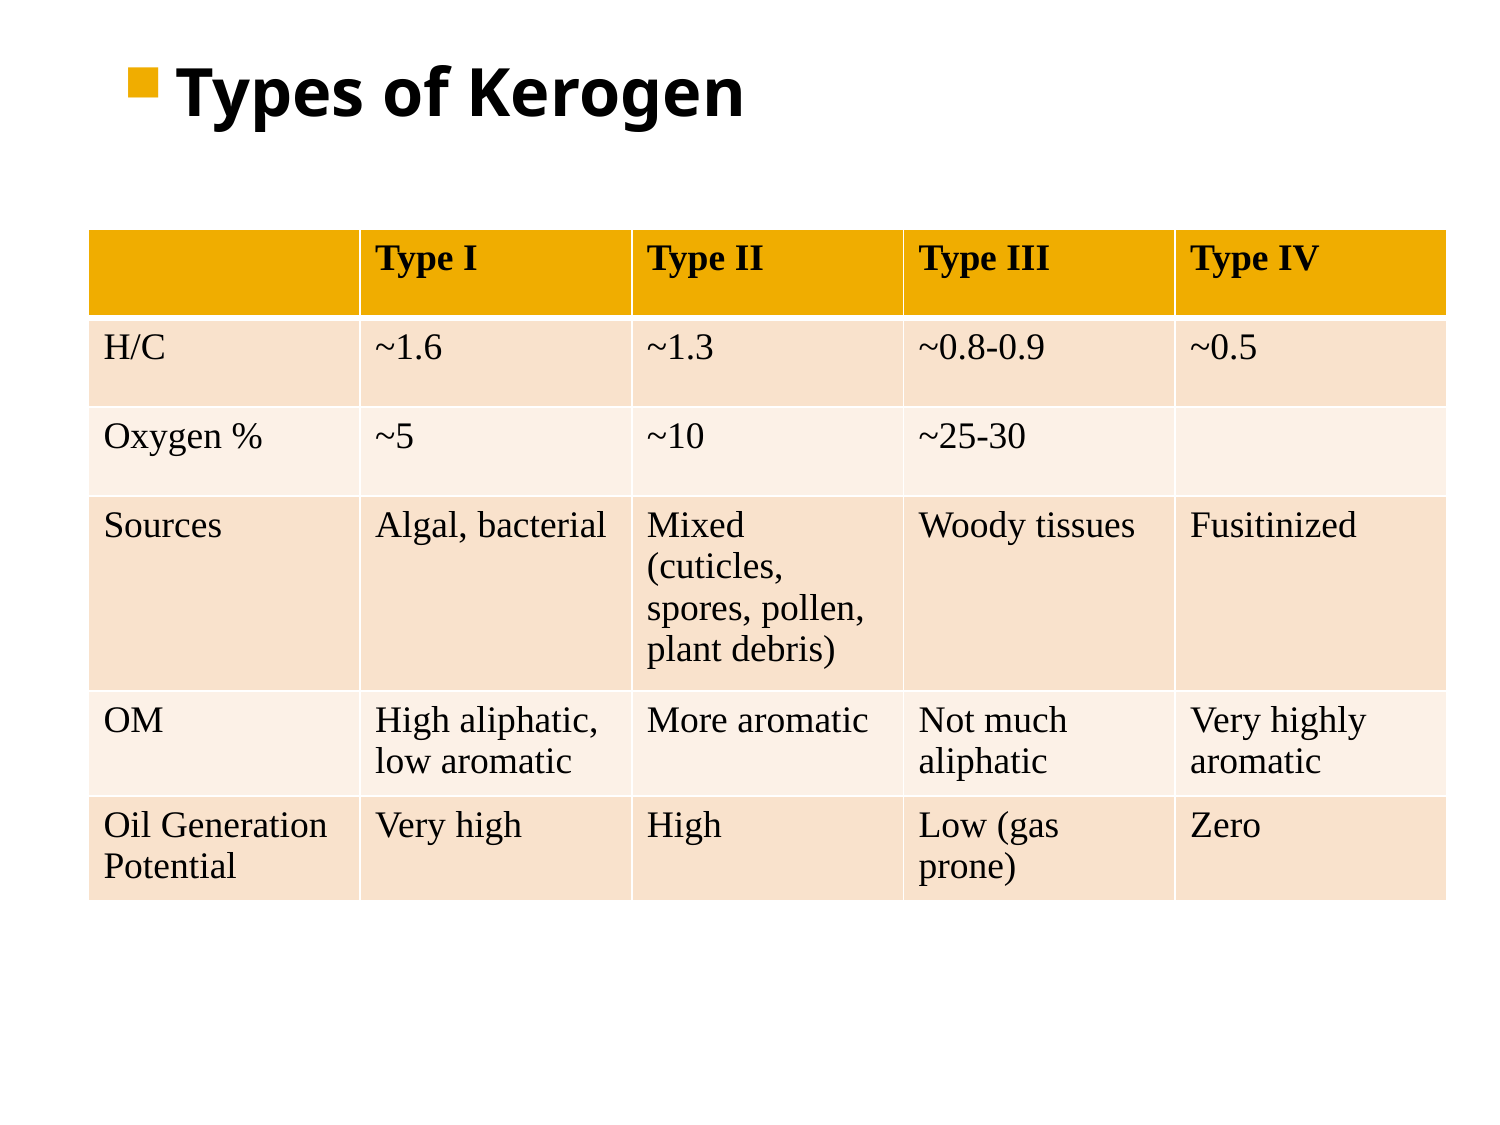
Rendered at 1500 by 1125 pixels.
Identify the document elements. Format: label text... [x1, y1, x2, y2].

table_cell ~0.8-0.9 [904, 321, 1174, 406]
table_cell ~10 [633, 408, 903, 495]
table_cell Very highly aromatic [1176, 692, 1446, 795]
table_cell [1176, 408, 1446, 495]
table_cell Sources [89, 497, 359, 690]
table_cell High [633, 797, 903, 900]
table_cell Algal, bacterial [361, 497, 631, 690]
table_cell ~5 [361, 408, 631, 495]
table_cell ~25-30 [904, 408, 1174, 495]
table_cell Mixed (cuticles, spores, pollen, plant debris) [633, 497, 903, 690]
table_cell ~0.5 [1176, 321, 1446, 406]
text_box Types of Kerogen [88, 42, 1424, 196]
table_cell Oxygen % [89, 408, 359, 495]
table_header Type IV [1176, 230, 1446, 315]
table_cell Not much aliphatic [904, 692, 1174, 795]
table_header [89, 230, 359, 315]
table_cell H/C [89, 321, 359, 406]
table_cell More aromatic [633, 692, 903, 795]
table_cell High aliphatic, low aromatic [361, 692, 631, 795]
table_cell Very high [361, 797, 631, 900]
table_header Type II [633, 230, 903, 315]
table_cell OM [89, 692, 359, 795]
table_cell ~1.6 [361, 321, 631, 406]
table_cell Zero [1176, 797, 1446, 900]
table_cell Oil Generation Potential [89, 797, 359, 900]
table_cell Low (gas prone) [904, 797, 1174, 900]
table_header Type I [361, 230, 631, 315]
table_cell Fusitinized [1176, 497, 1446, 690]
table_cell Woody tissues [904, 497, 1174, 690]
table_header Type III [904, 230, 1174, 315]
table_cell ~1.3 [633, 321, 903, 406]
